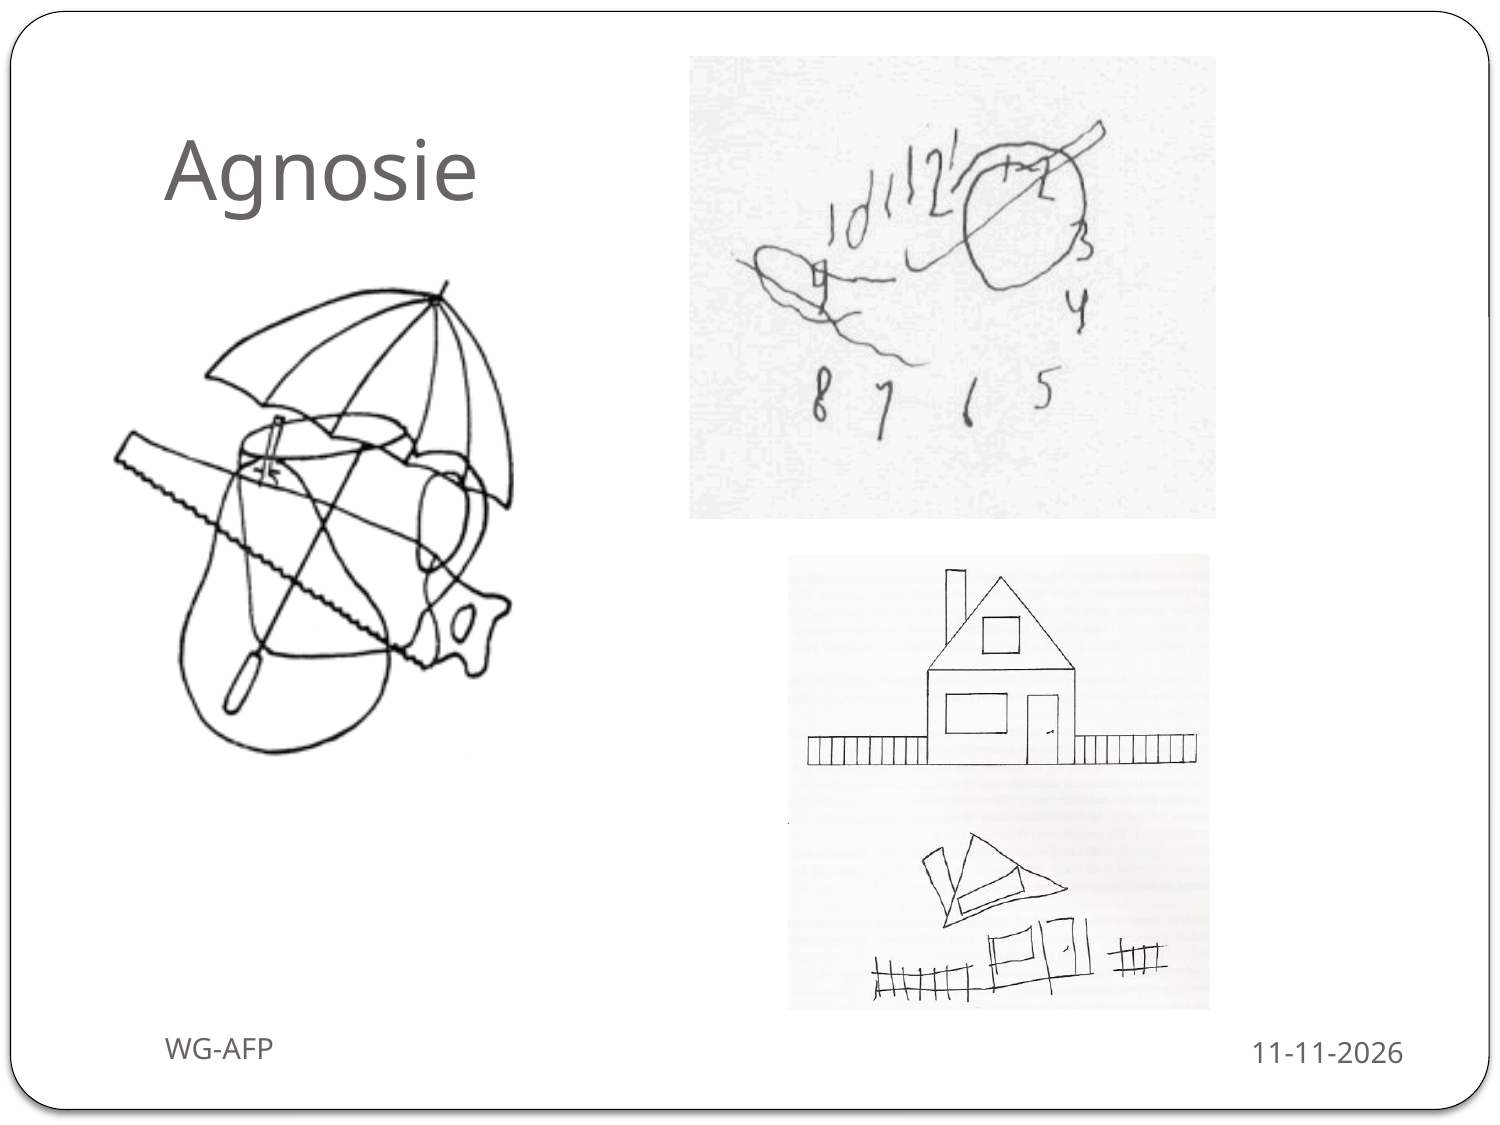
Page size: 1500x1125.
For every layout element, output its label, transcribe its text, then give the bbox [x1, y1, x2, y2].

picture [787, 554, 1210, 1010]
footer WG-AFP [150, 1012, 800, 1088]
title Agnosie [150, 45, 1425, 233]
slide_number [1012, 1015, 1419, 1094]
picture [689, 56, 1216, 520]
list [111, 278, 514, 757]
